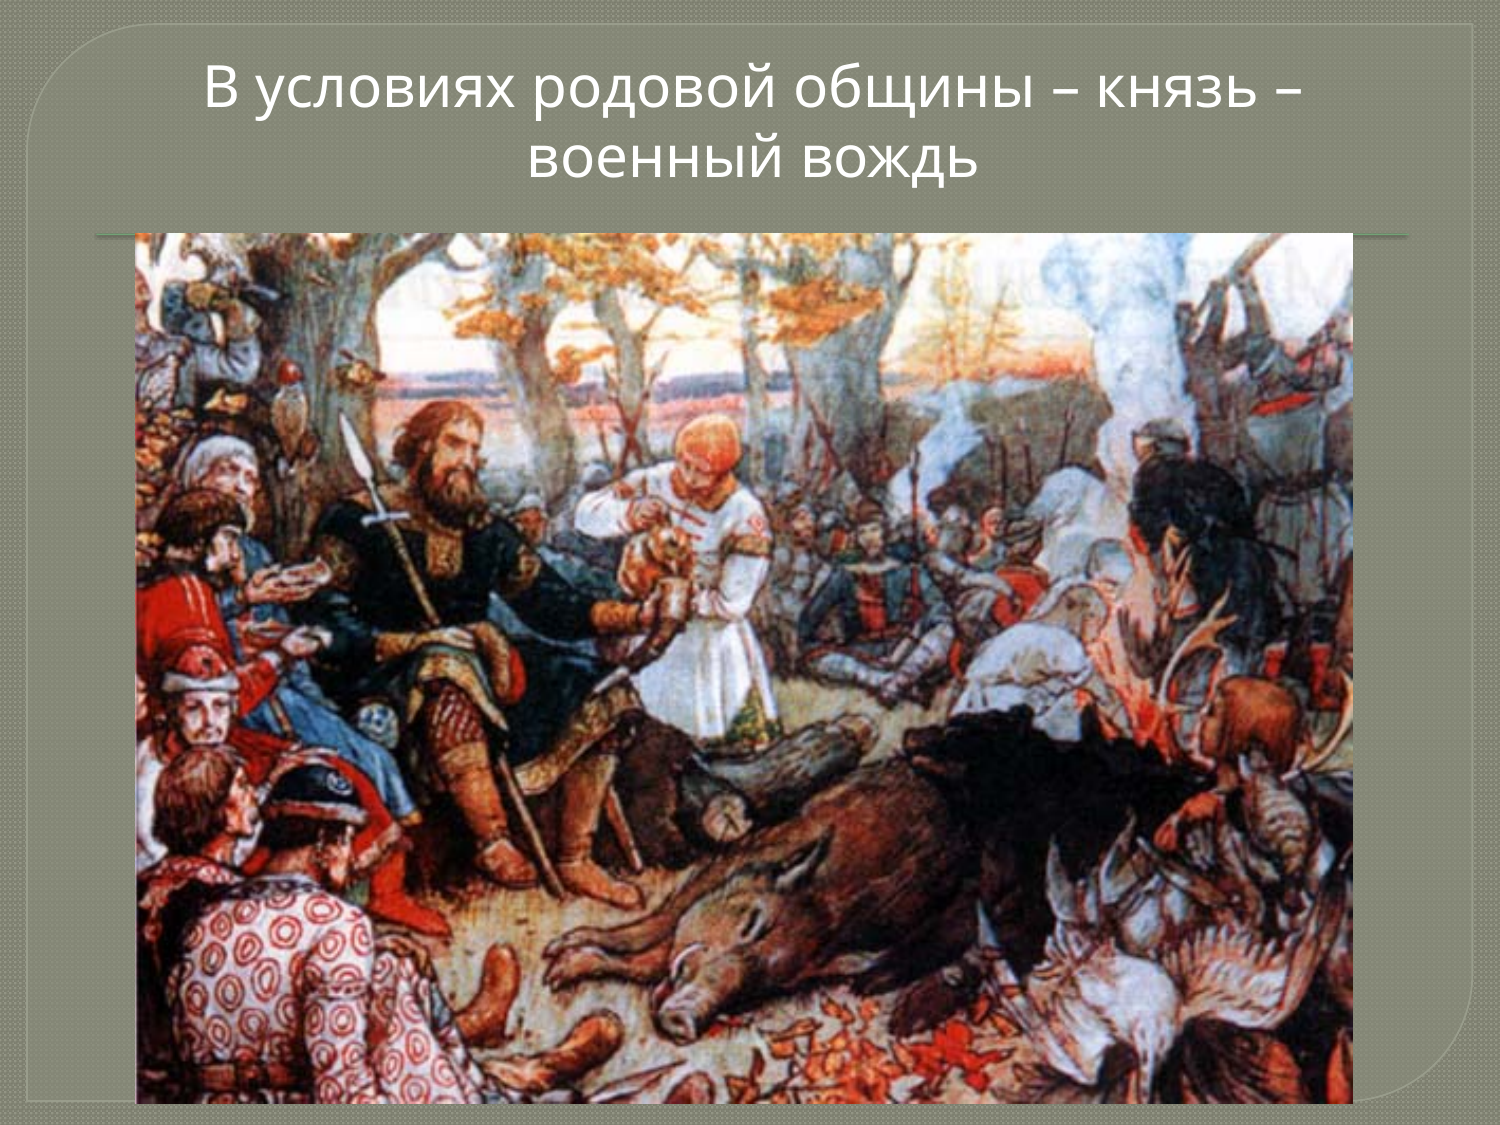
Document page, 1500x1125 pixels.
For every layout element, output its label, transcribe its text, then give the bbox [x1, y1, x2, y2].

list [135, 233, 1353, 1105]
title В условиях родовой общины – князь – военный вождь [75, 41, 1425, 197]
